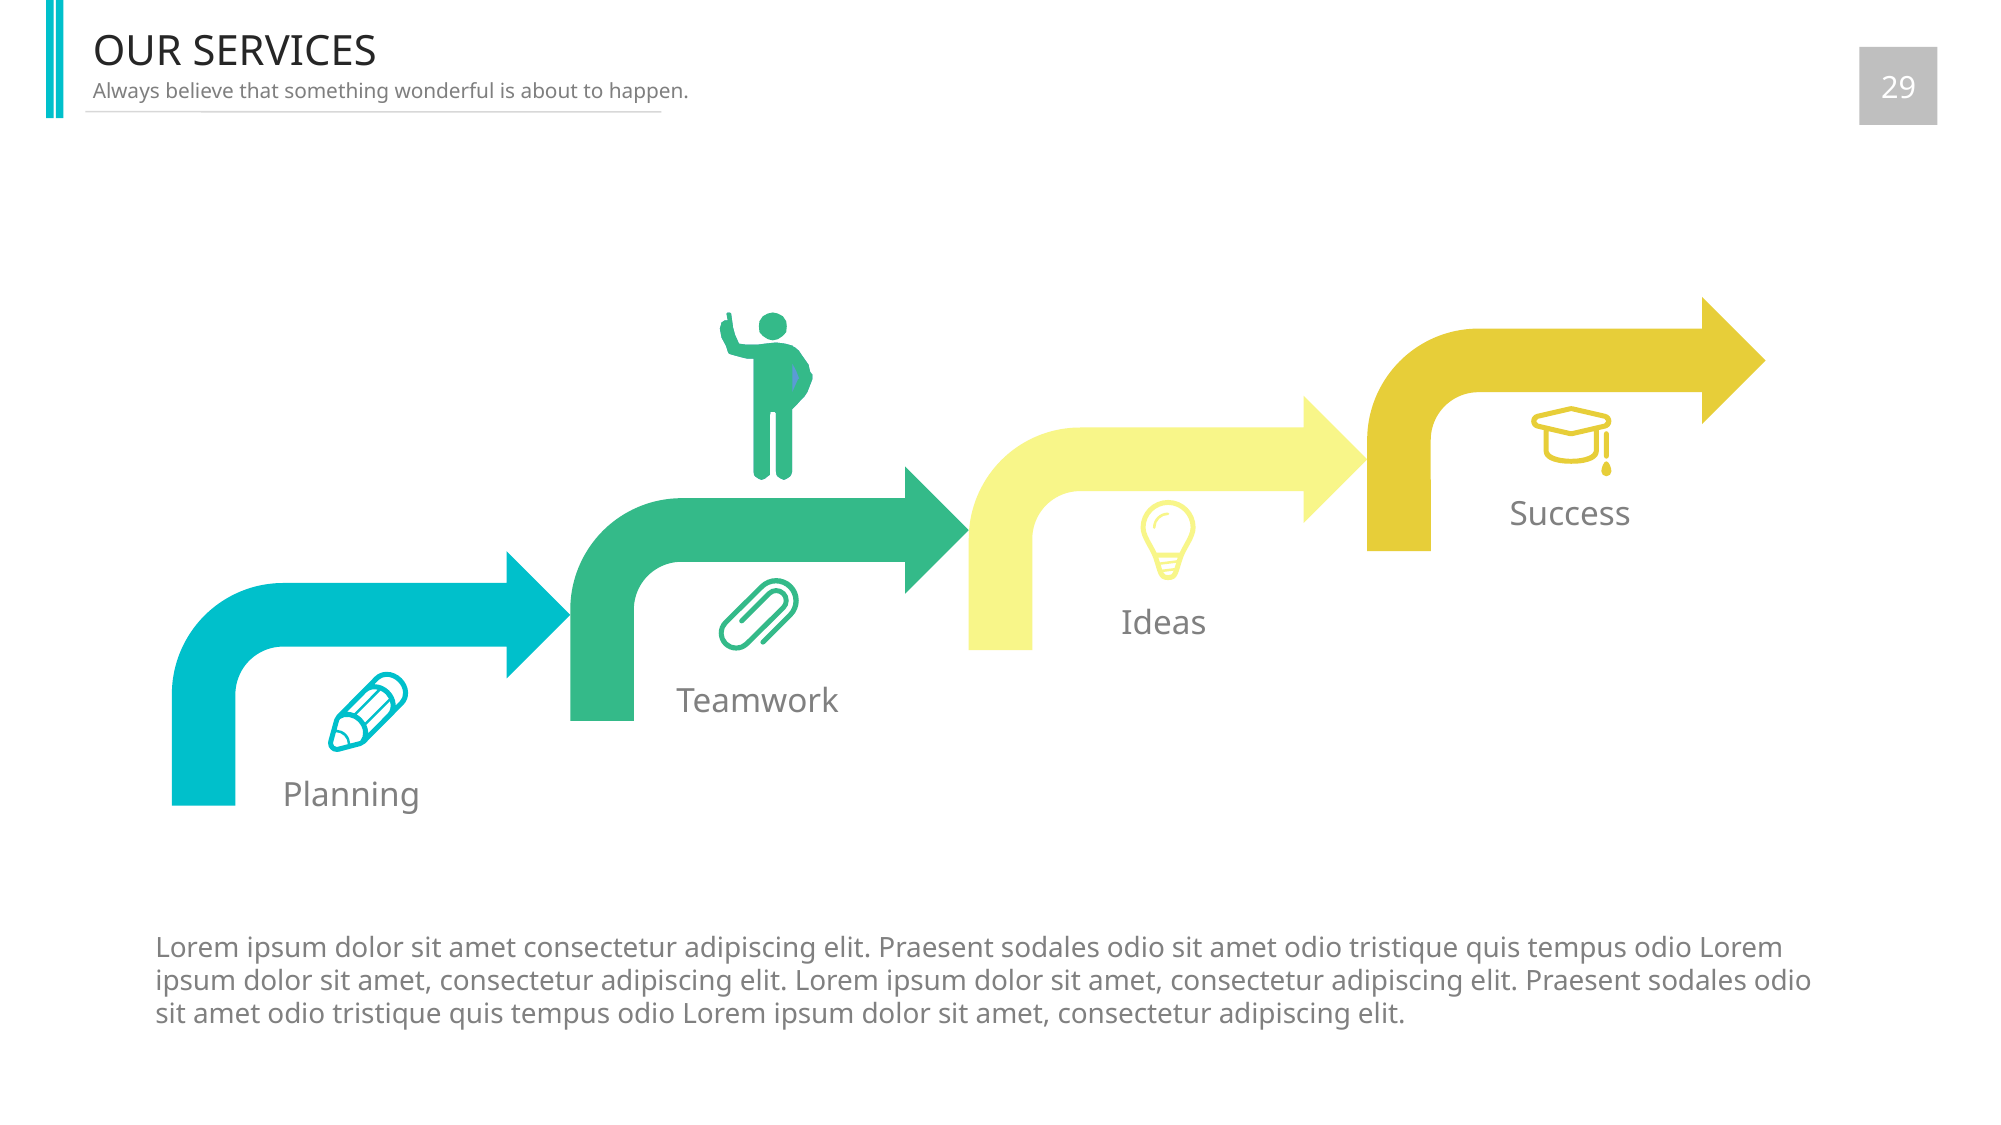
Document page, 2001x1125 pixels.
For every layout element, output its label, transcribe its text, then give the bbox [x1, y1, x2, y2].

text_box Always believe that something wonderful is about to happen. [78, 70, 713, 111]
text_box OUR SERVICES [78, 15, 713, 70]
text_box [171, 551, 571, 822]
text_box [570, 312, 969, 728]
text_box Lorem ipsum dolor sit amet consectetur adipiscing elit. Praesent sodales odio sit amet odio tristique quis tempus odio Lorem ipsum dolor sit amet, consectetur adipiscing elit. Lorem ipsum dolor sit amet, consectetur adipiscing elit. Praesent sodales odio sit amet odio tristique quis tempus odio Lorem ipsum dolor sit amet, consectetur adipiscing elit. [140, 921, 1841, 1037]
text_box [1367, 296, 1766, 552]
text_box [46, 0, 64, 119]
text_box 29 [1858, 46, 1939, 126]
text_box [969, 395, 1368, 651]
